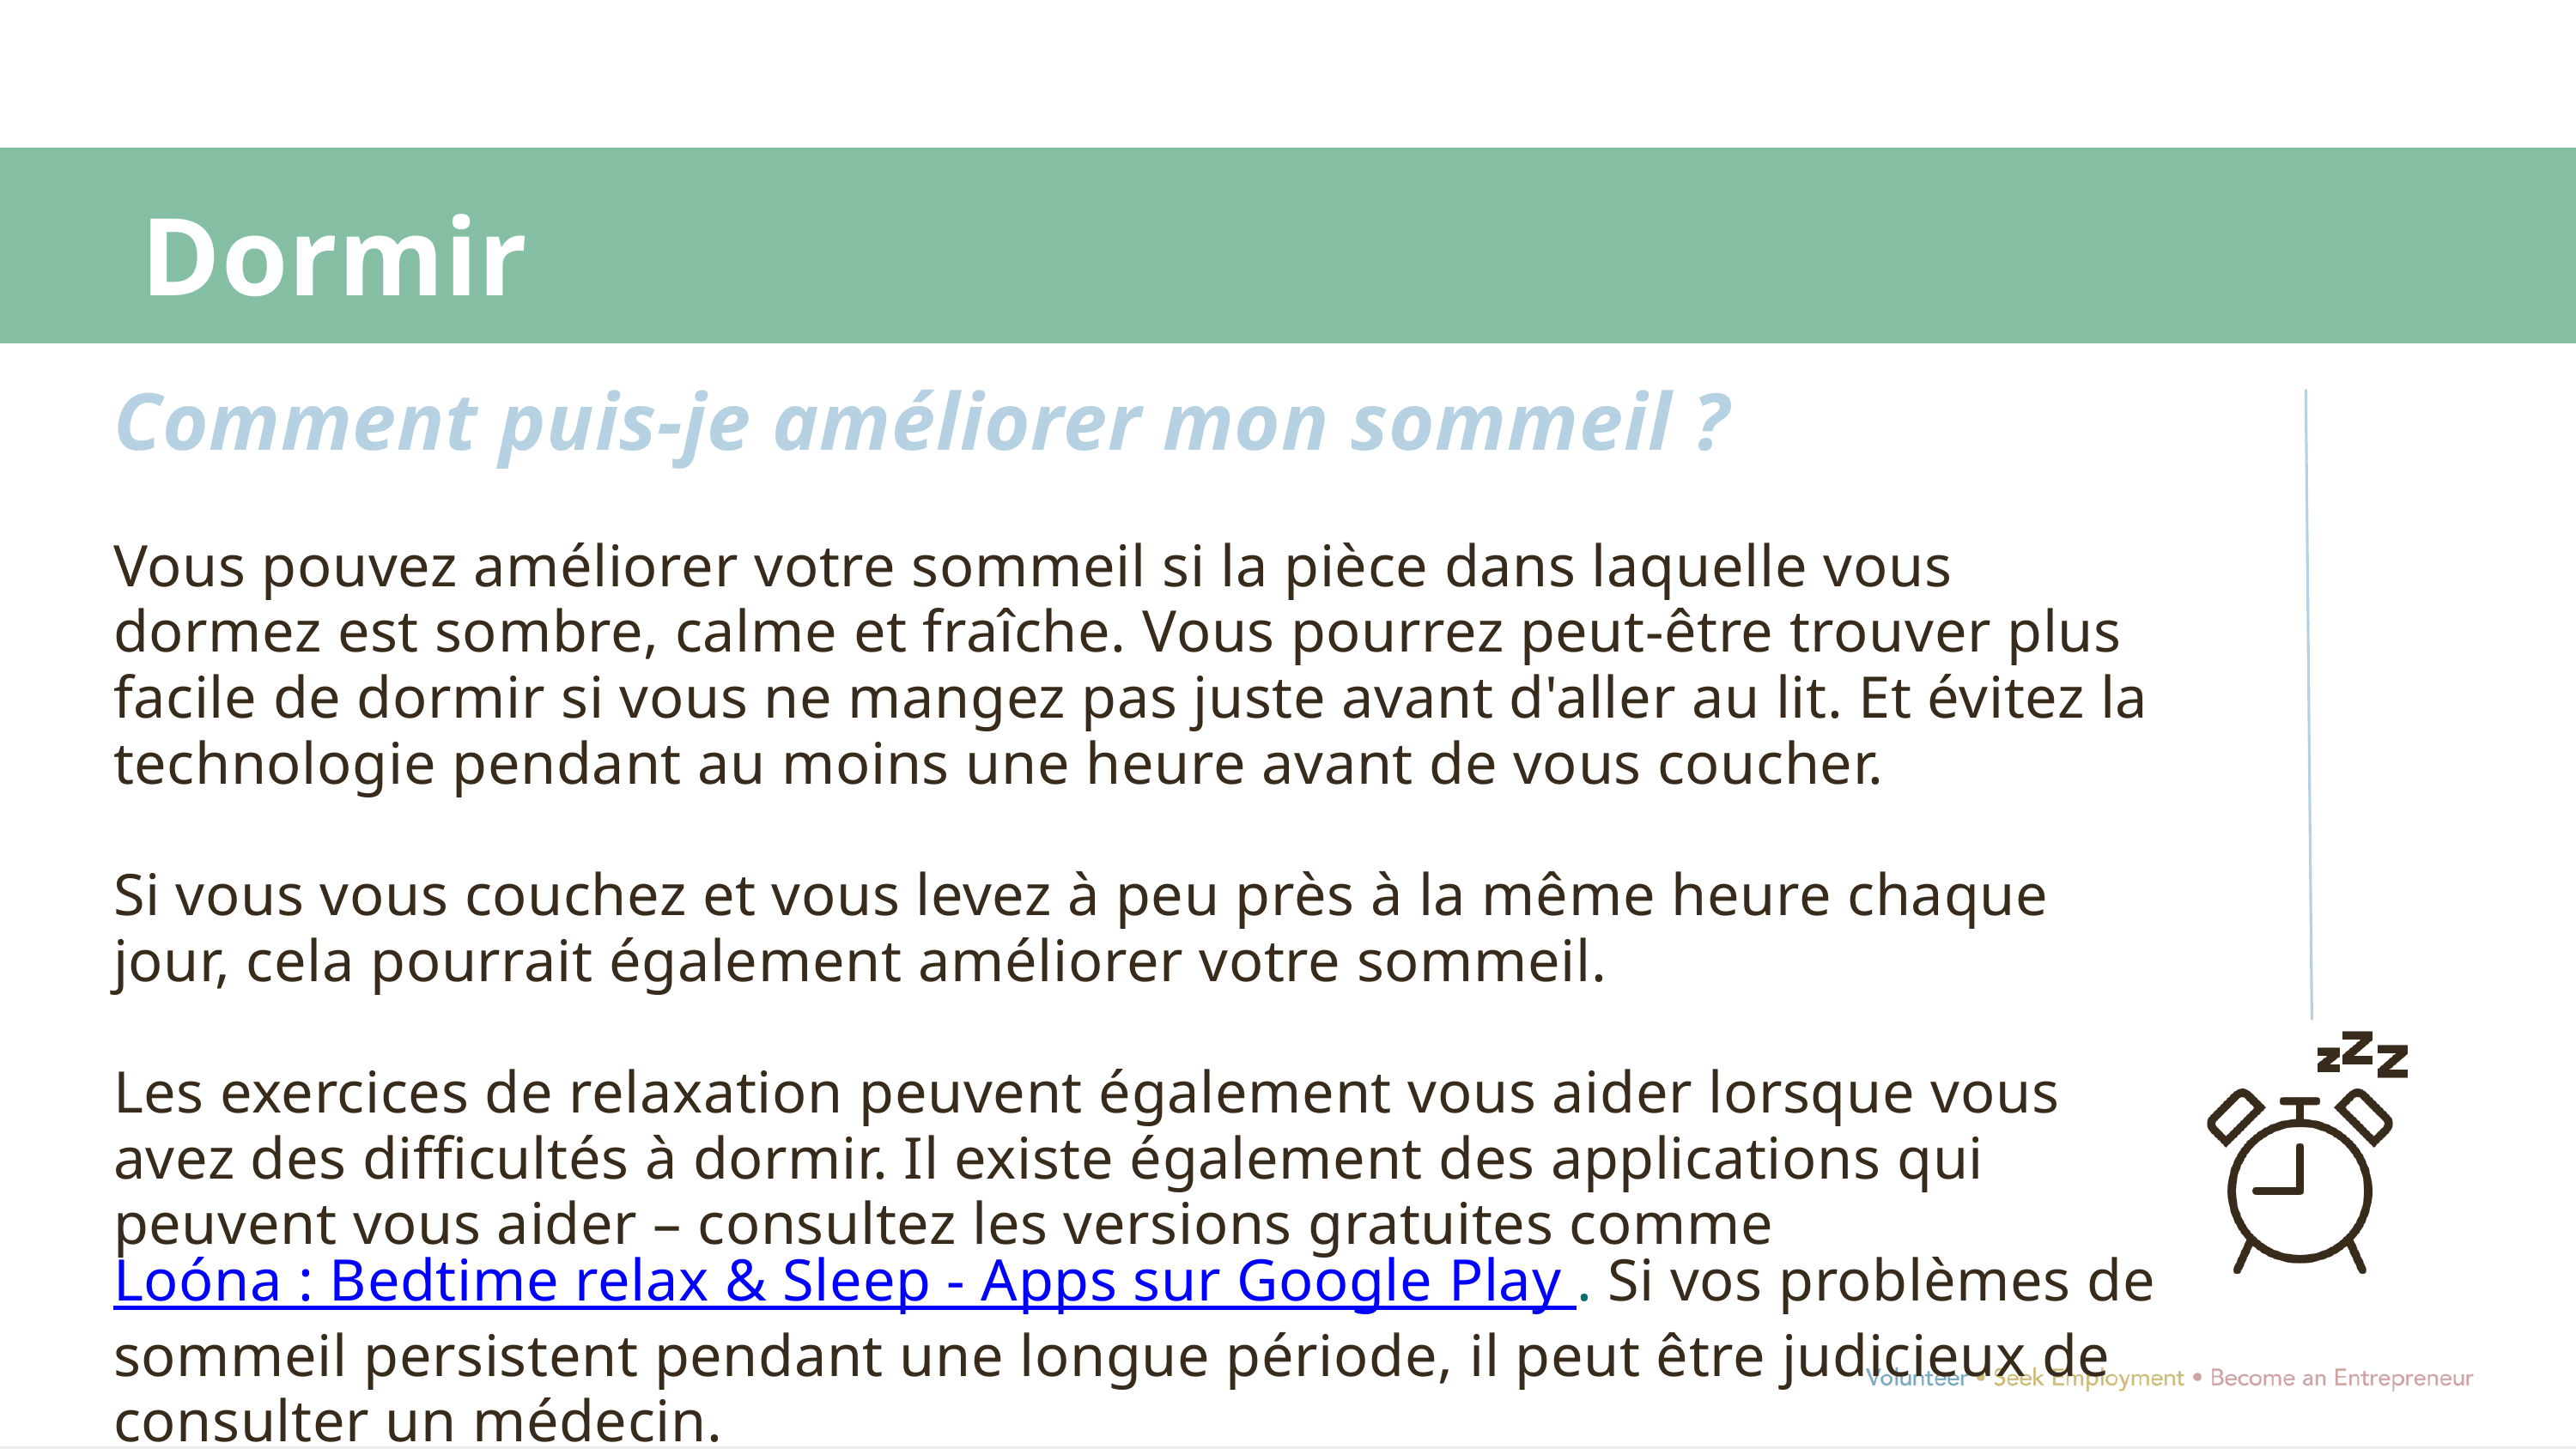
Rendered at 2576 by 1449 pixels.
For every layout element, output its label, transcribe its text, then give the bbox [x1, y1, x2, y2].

text_box Dormir [141, 354, 1677, 398]
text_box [0, 147, 2576, 344]
text_box [2173, 1347, 2538, 1421]
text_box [0, 1446, 2570, 1449]
text_box [2174, 1022, 2436, 1283]
text_box Comment puis-je améliorer mon sommeil ? Vous pouvez améliorer votre sommeil si la pièce dans laquelle vous dormez est sombre, calme et fraîche. Vous pourrez peut-être trouver plus facile de dormir si vous ne mangez pas juste avant d'aller au lit. Et évitez la technologie pendant au moins une heure avant de vous coucher. Si vous vous couchez et vous levez à peu près à la même heure chaque jour, cela pourrait également améliorer votre sommeil. Les exercices de relaxation peuvent également vous aider lorsque vous avez des difficultés à dormir. Il existe également des applications qui peuvent vous aider – consultez les versions gratuites comme Loóna : Bedtime relax & Sleep - Apps sur Google Play . Si vos problèmes de sommeil persistent pendant une longue période, il peut être judicieux de consulter un médecin. . [113, 398, 2173, 1443]
